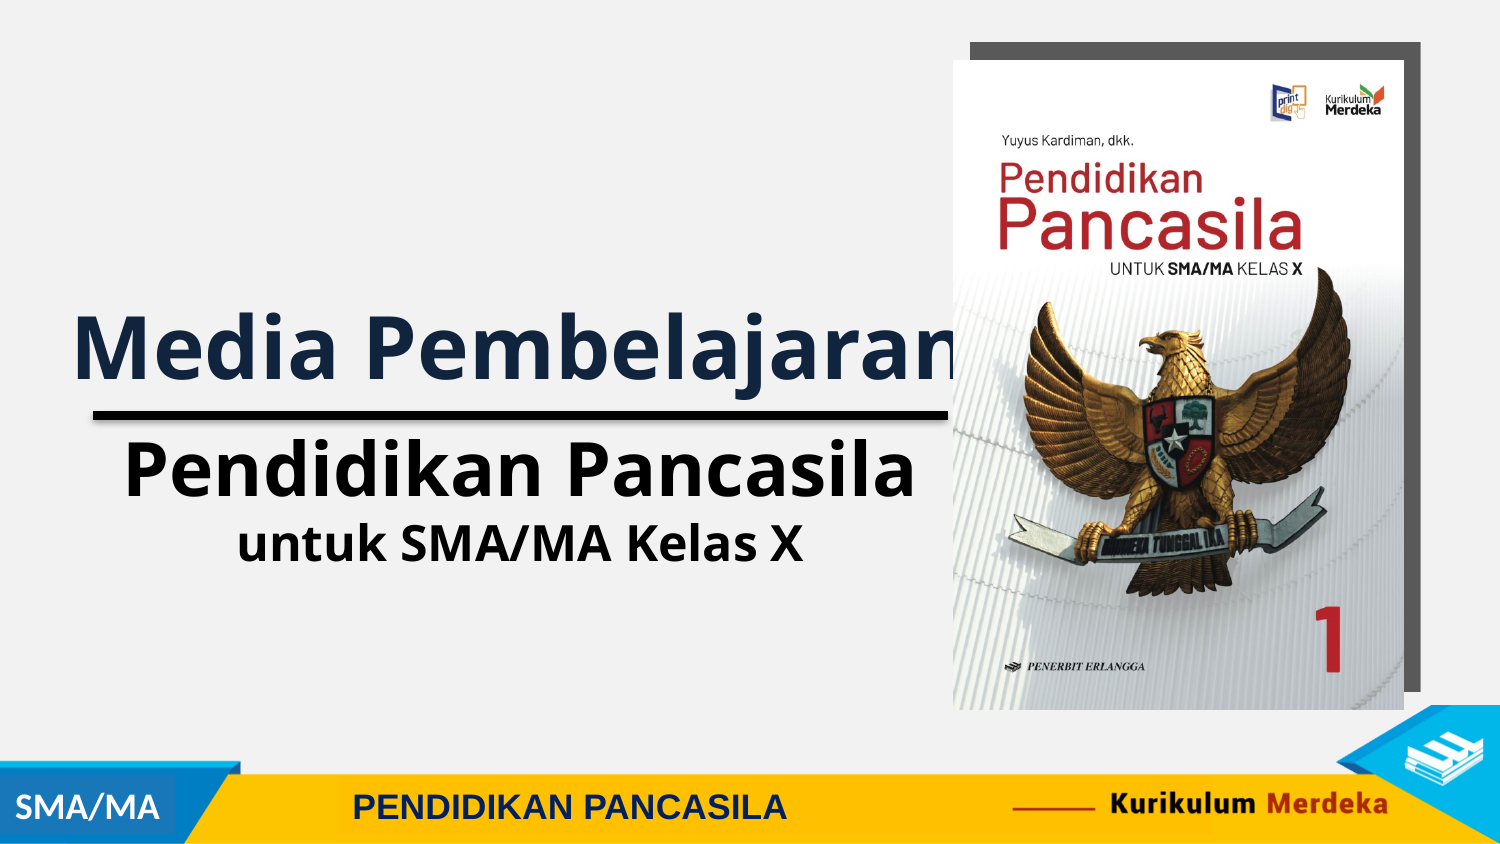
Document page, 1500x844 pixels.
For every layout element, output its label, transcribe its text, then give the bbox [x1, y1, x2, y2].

text_box Media Pembelajaran [55, 284, 947, 405]
picture [952, 59, 1404, 705]
text_box Pendidikan Pancasila untuk SMA/MA Kelas X [55, 413, 947, 579]
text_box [0, 705, 1500, 844]
